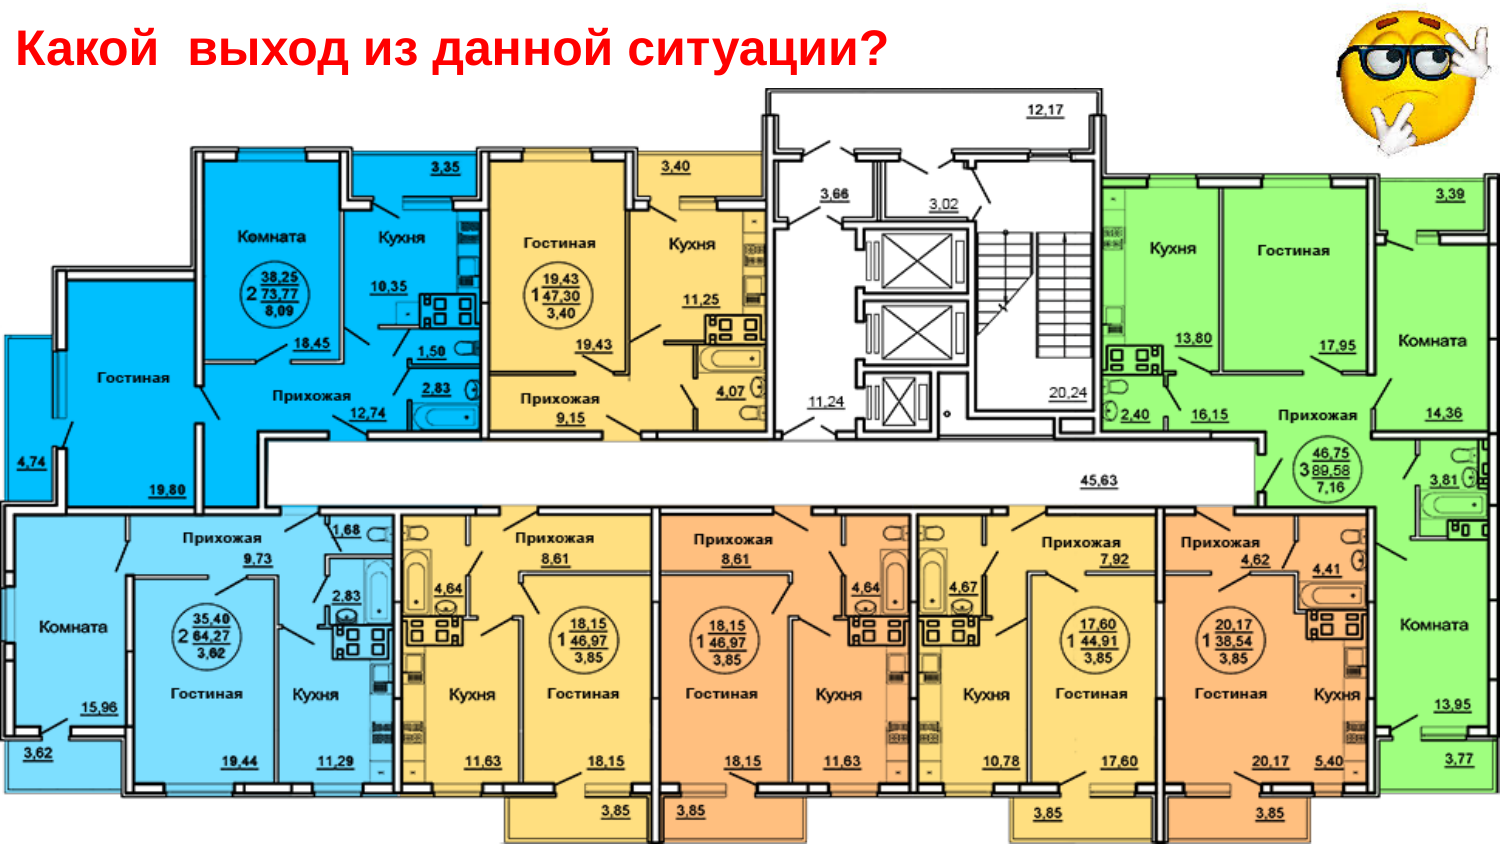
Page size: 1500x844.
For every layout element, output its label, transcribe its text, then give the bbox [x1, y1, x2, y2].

text_box Какой выход из данной ситуации? [0, 0, 1204, 87]
picture [0, 0, 1500, 844]
